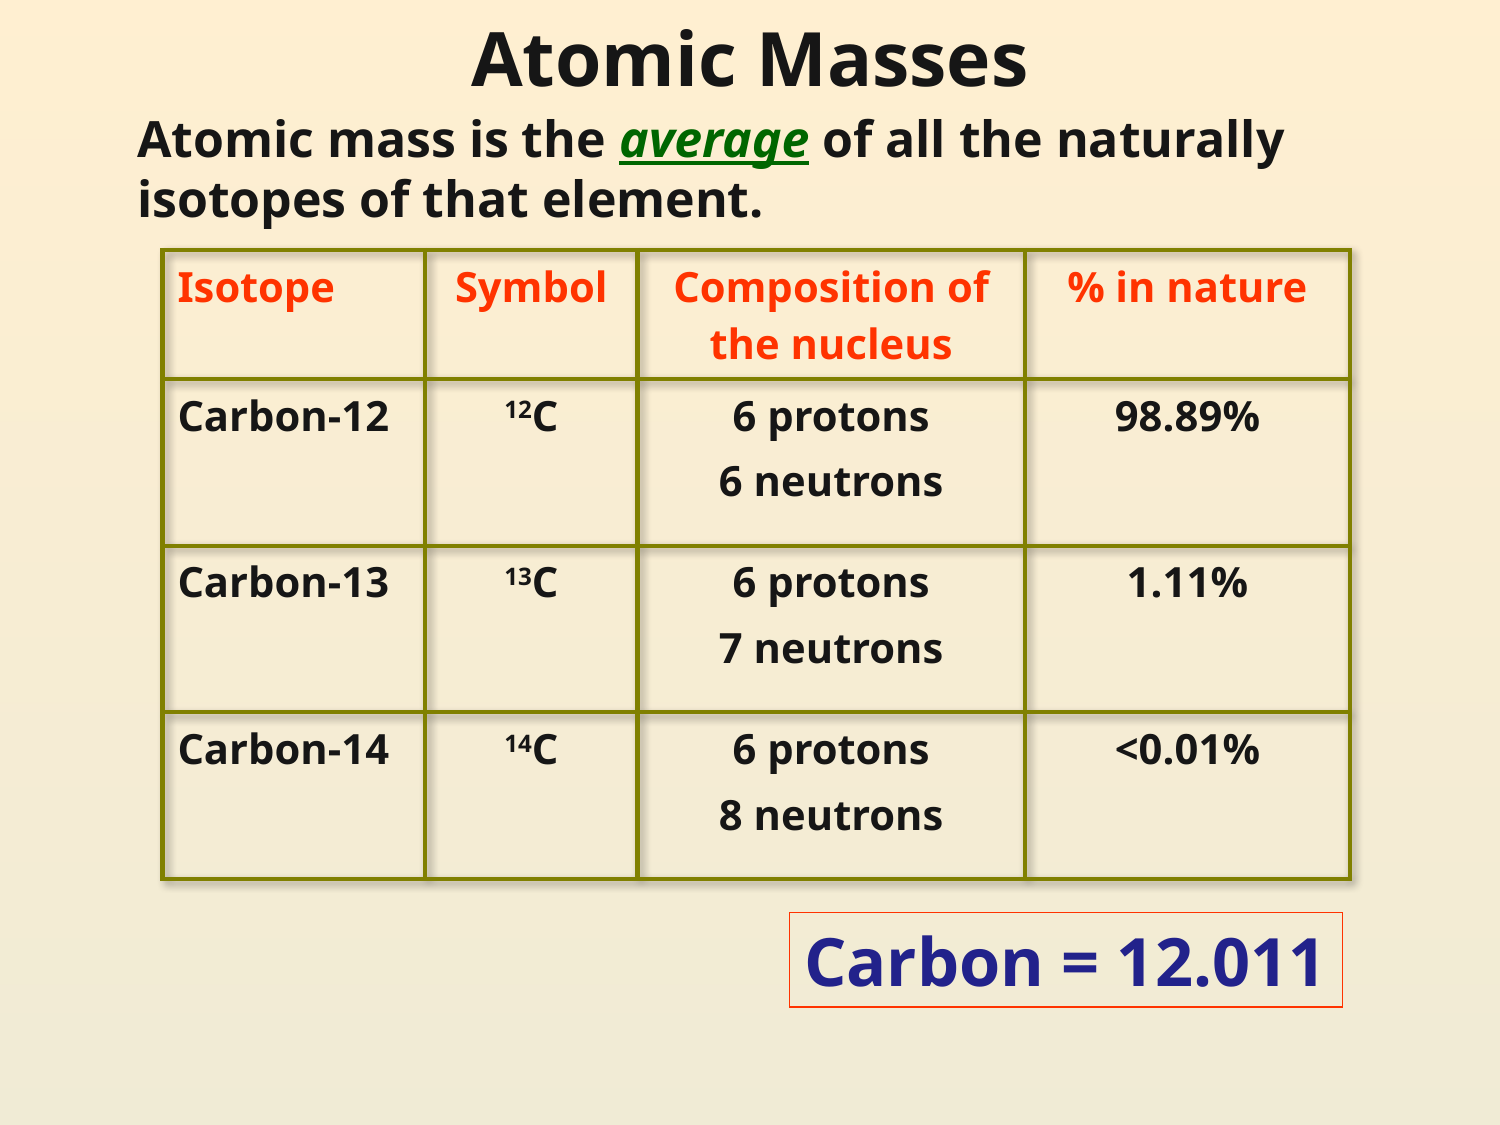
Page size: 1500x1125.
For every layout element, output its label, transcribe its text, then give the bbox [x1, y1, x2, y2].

table_cell 6 protons 7 neutrons [640, 548, 1023, 710]
text_box Carbon = 12.011 [789, 912, 1343, 1008]
table_cell Carbon-13 [165, 548, 423, 710]
table_cell 13C [427, 548, 635, 710]
table_cell 14C [427, 714, 635, 877]
table_header Composition of the nucleus [640, 252, 1023, 377]
table_cell <0.01% [1027, 714, 1348, 877]
table_cell 98.89% [1027, 381, 1348, 544]
table_header Isotope [165, 252, 423, 377]
table_header % in nature [1027, 252, 1348, 377]
table_cell Carbon-12 [165, 381, 423, 544]
text_box Atomic mass is the average of all the naturally isotopes of that element. [122, 99, 1338, 235]
table_cell 1.11% [1027, 548, 1348, 710]
table_cell 6 protons 6 neutrons [640, 381, 1023, 544]
title Atomic Masses [424, 0, 1076, 99]
table_header Symbol [427, 252, 635, 377]
table_cell Carbon-14 [165, 714, 423, 877]
table_cell 12C [427, 381, 635, 544]
table_cell 6 protons 8 neutrons [640, 714, 1023, 877]
